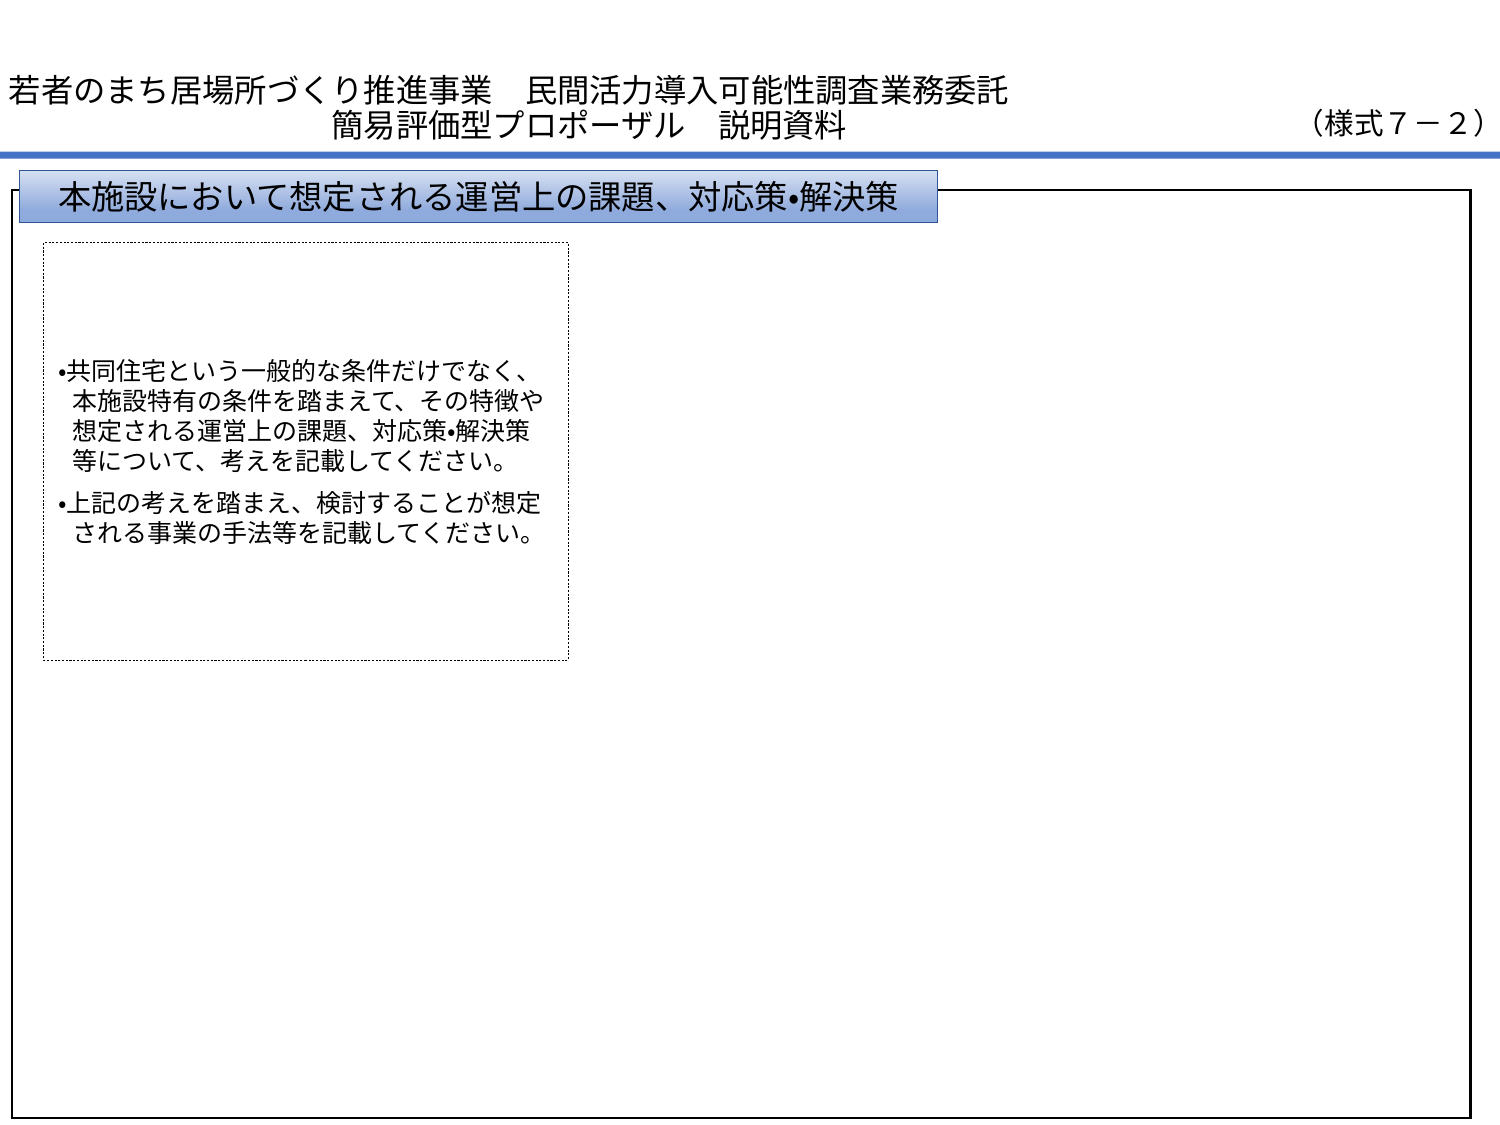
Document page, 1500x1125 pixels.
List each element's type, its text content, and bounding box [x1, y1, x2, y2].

text_box ・共同住宅という一般的な条件だけでなく、本施設特有の条件を踏まえて、その特徴や想定される運営上の課題、対応策・解決策等について、考えを記載してください。 ・上記の考えを踏まえ、検討することが想定される事業の手法等を記載してください。 [43, 242, 569, 661]
text_box （様式７－２） [1269, 92, 1500, 152]
text_box 若者のまち居場所づくり推進事業 民間活力導入可能性調査業務委託 簡易評価型プロポーザル 説明資料 [0, 45, 1140, 151]
text_box [0, 151, 1500, 160]
text_box [11, 189, 1472, 1119]
text_box 本施設において想定される運営上の課題、対応策・解決策 [19, 170, 938, 223]
